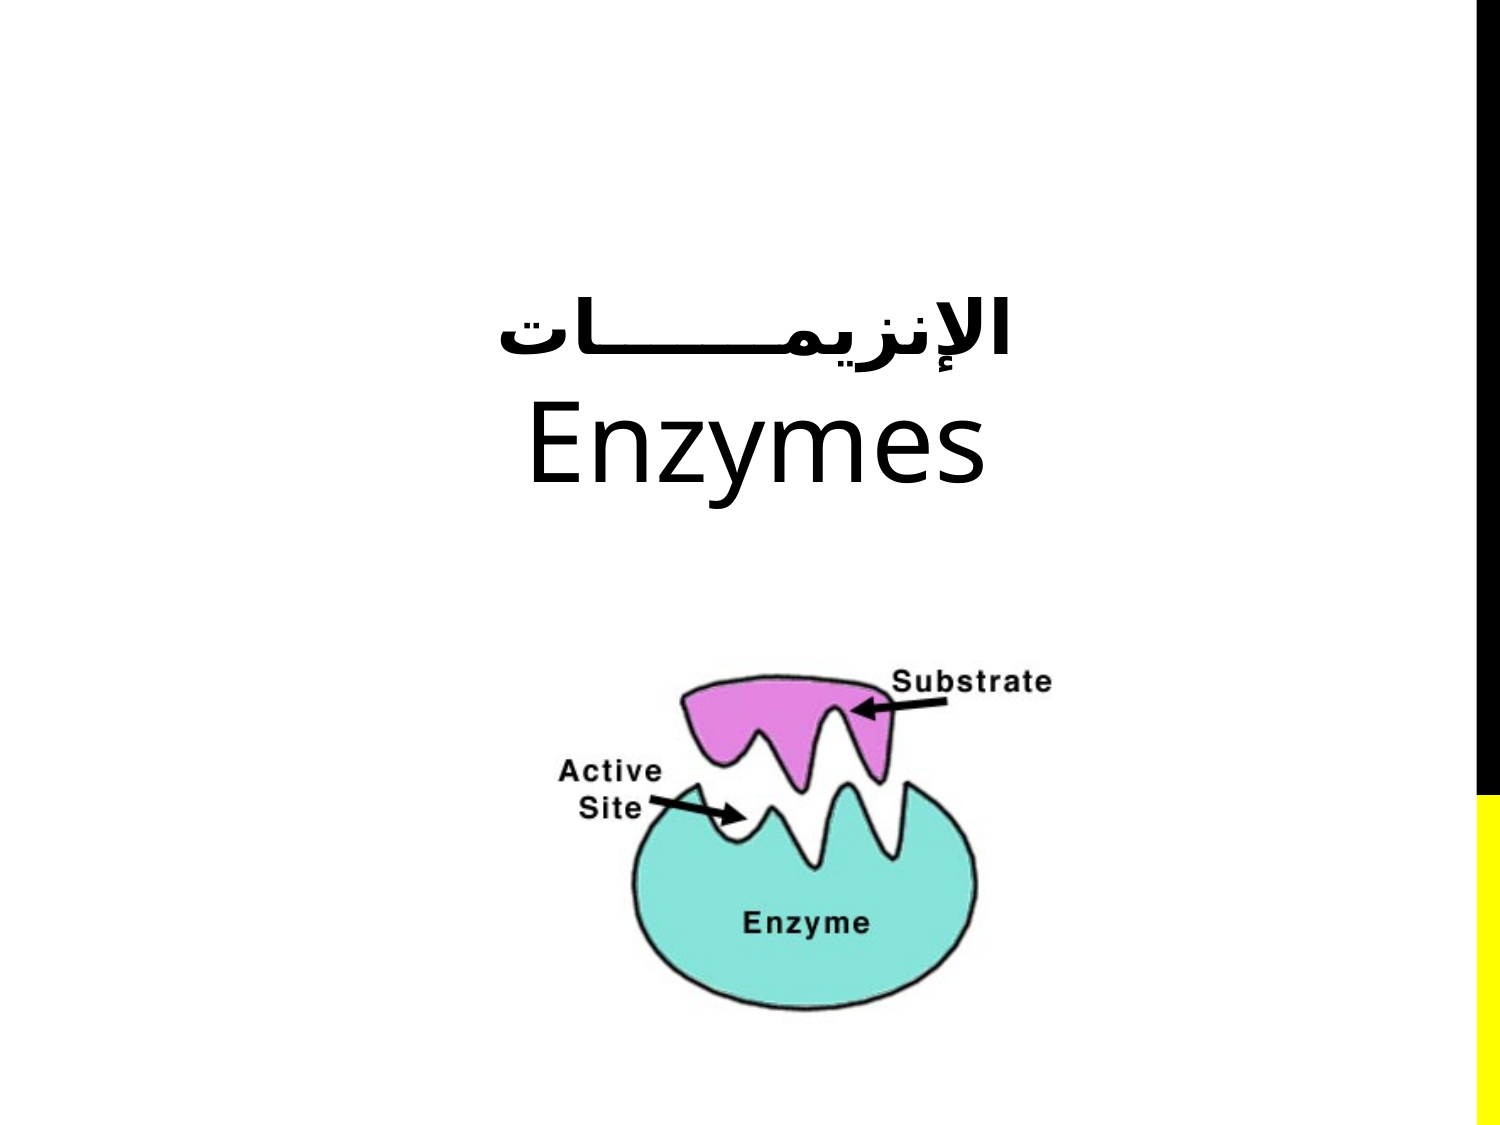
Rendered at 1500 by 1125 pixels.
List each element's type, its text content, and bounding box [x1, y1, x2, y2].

text_box الإنزيمـــــــات Enzymes [349, 272, 1163, 513]
picture [552, 659, 1060, 1029]
